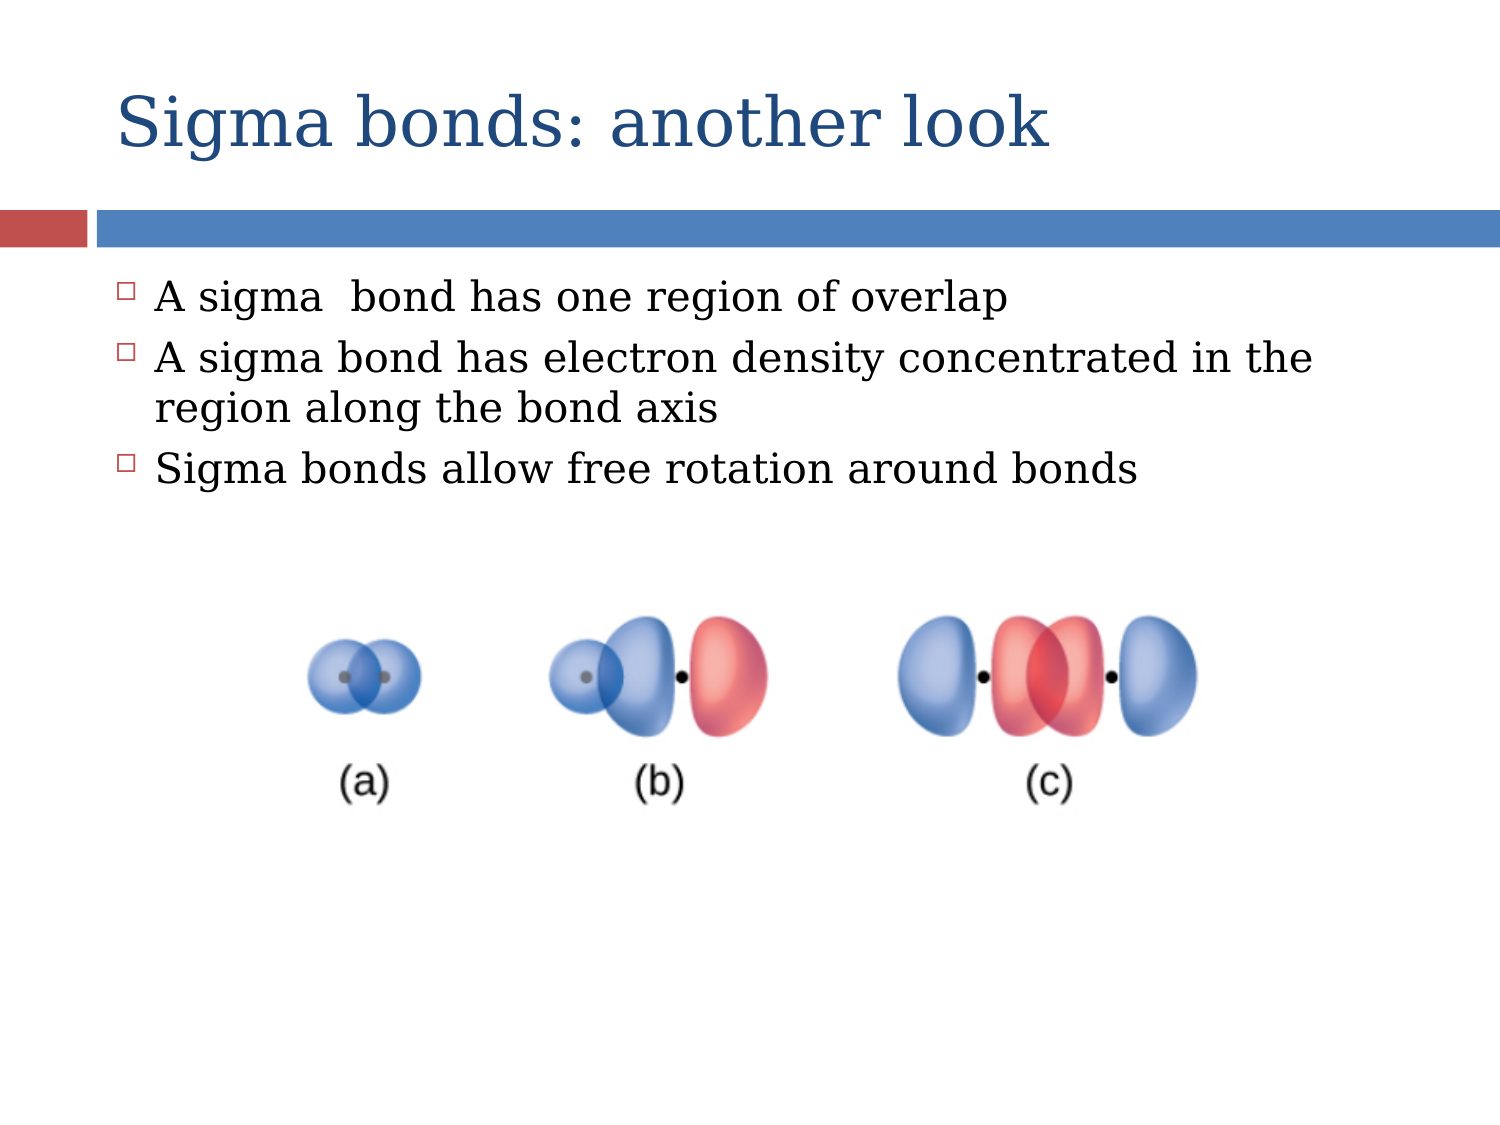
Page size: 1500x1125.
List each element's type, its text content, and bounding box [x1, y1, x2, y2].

title Sigma bonds: another look [100, 37, 1438, 200]
picture [286, 547, 1221, 842]
